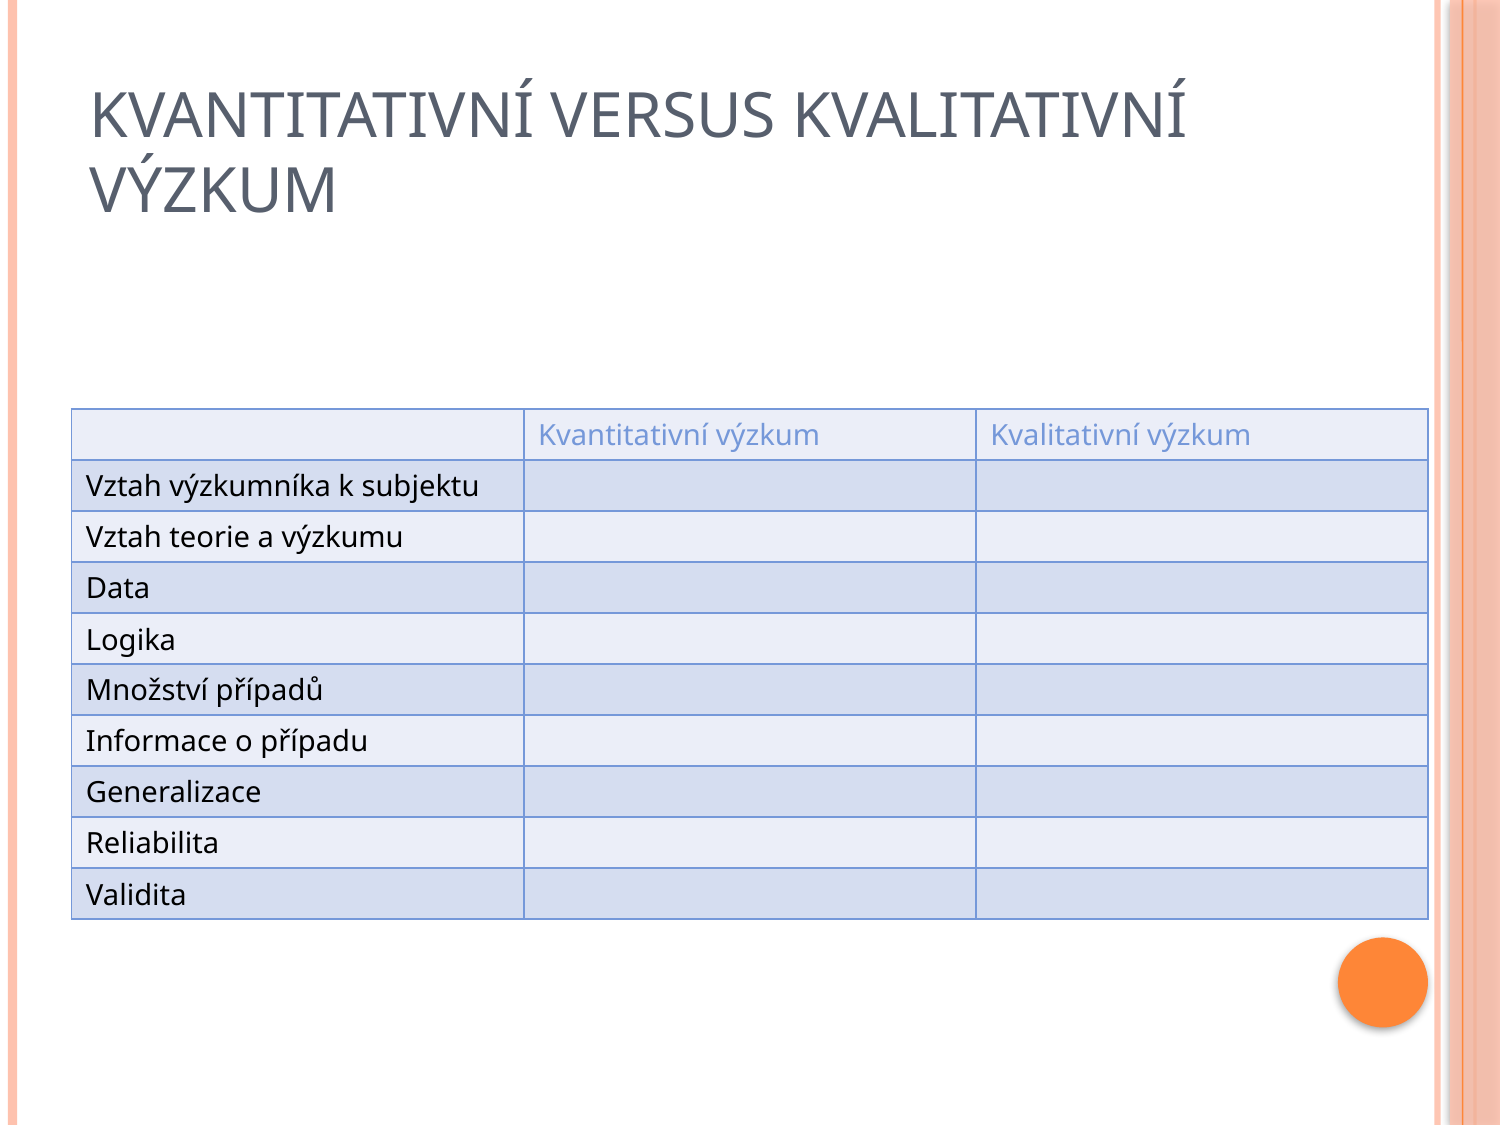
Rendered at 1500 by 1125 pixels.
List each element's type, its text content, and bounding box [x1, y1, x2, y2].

table_cell [977, 869, 1427, 918]
table_cell [525, 614, 975, 663]
table_cell [977, 665, 1427, 714]
table_cell [977, 512, 1427, 561]
table_cell [525, 512, 975, 561]
title Kvantitativní versus kvalitativní výzkum [75, 45, 1300, 233]
table_header Kvalitativní výzkum [977, 410, 1427, 459]
table_cell Množství případů [72, 665, 523, 714]
table_cell [977, 818, 1427, 867]
table_cell [525, 563, 975, 612]
table_cell [977, 716, 1427, 765]
table_cell Reliabilita [72, 818, 523, 867]
table_cell Vztah výzkumníka k subjektu [72, 461, 523, 510]
table_cell [977, 461, 1427, 510]
table_cell Vztah teorie a výzkumu [72, 512, 523, 561]
table_cell [525, 869, 975, 918]
table_cell [525, 716, 975, 765]
table_cell [977, 614, 1427, 663]
table_cell Generalizace [72, 767, 523, 816]
table_cell Informace o případu [72, 716, 523, 765]
table_header [72, 410, 523, 459]
table_cell [977, 563, 1427, 612]
table_cell [525, 767, 975, 816]
table_cell [525, 665, 975, 714]
table_header Kvantitativní výzkum [525, 410, 975, 459]
table_cell Validita [72, 869, 523, 918]
table_cell [977, 767, 1427, 816]
table_cell [525, 818, 975, 867]
table_cell [525, 461, 975, 510]
table_cell Logika [72, 614, 523, 663]
table_cell Data [72, 563, 523, 612]
